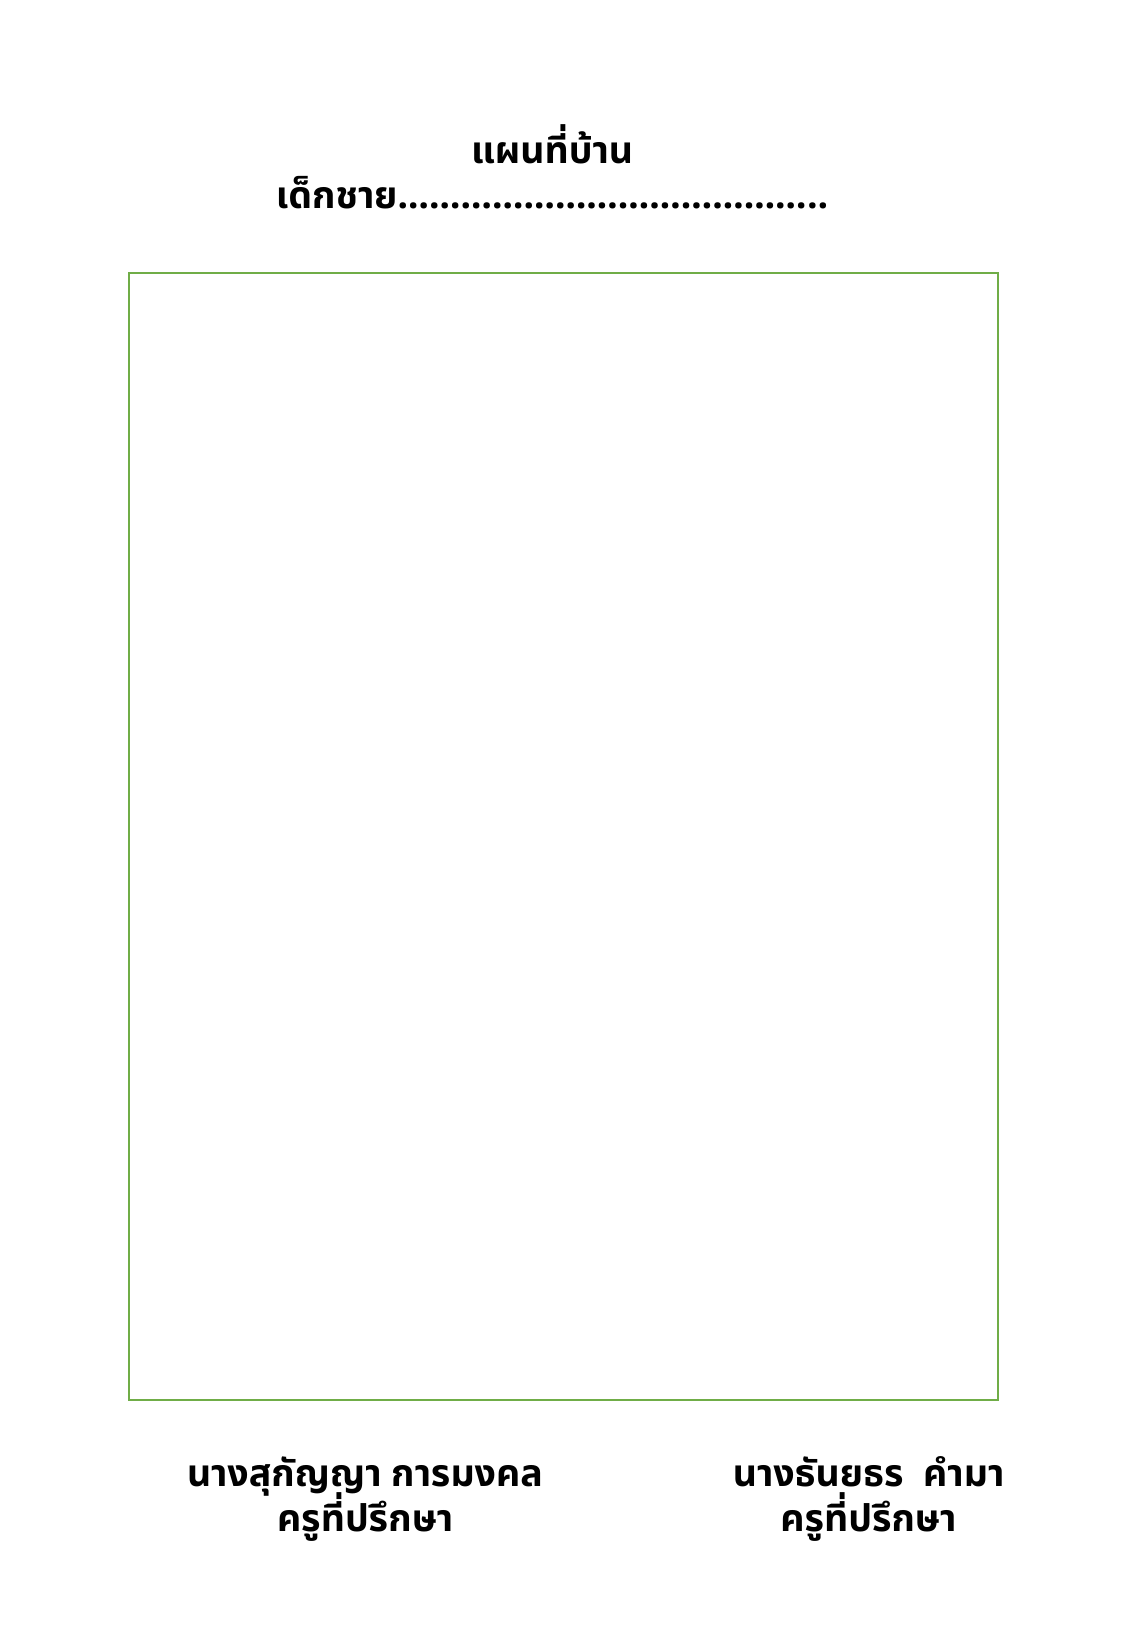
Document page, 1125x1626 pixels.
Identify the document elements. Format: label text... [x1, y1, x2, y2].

text_box แผนที่บ้าน เด็กชาย………………………………….. [261, 118, 844, 224]
text_box นางสุกัญญา การมงคล ครูที่ปรึกษา [156, 1442, 574, 1547]
text_box [128, 272, 999, 1401]
text_box นางธันยธร คำมา ครูที่ปรึกษา [660, 1442, 1077, 1547]
